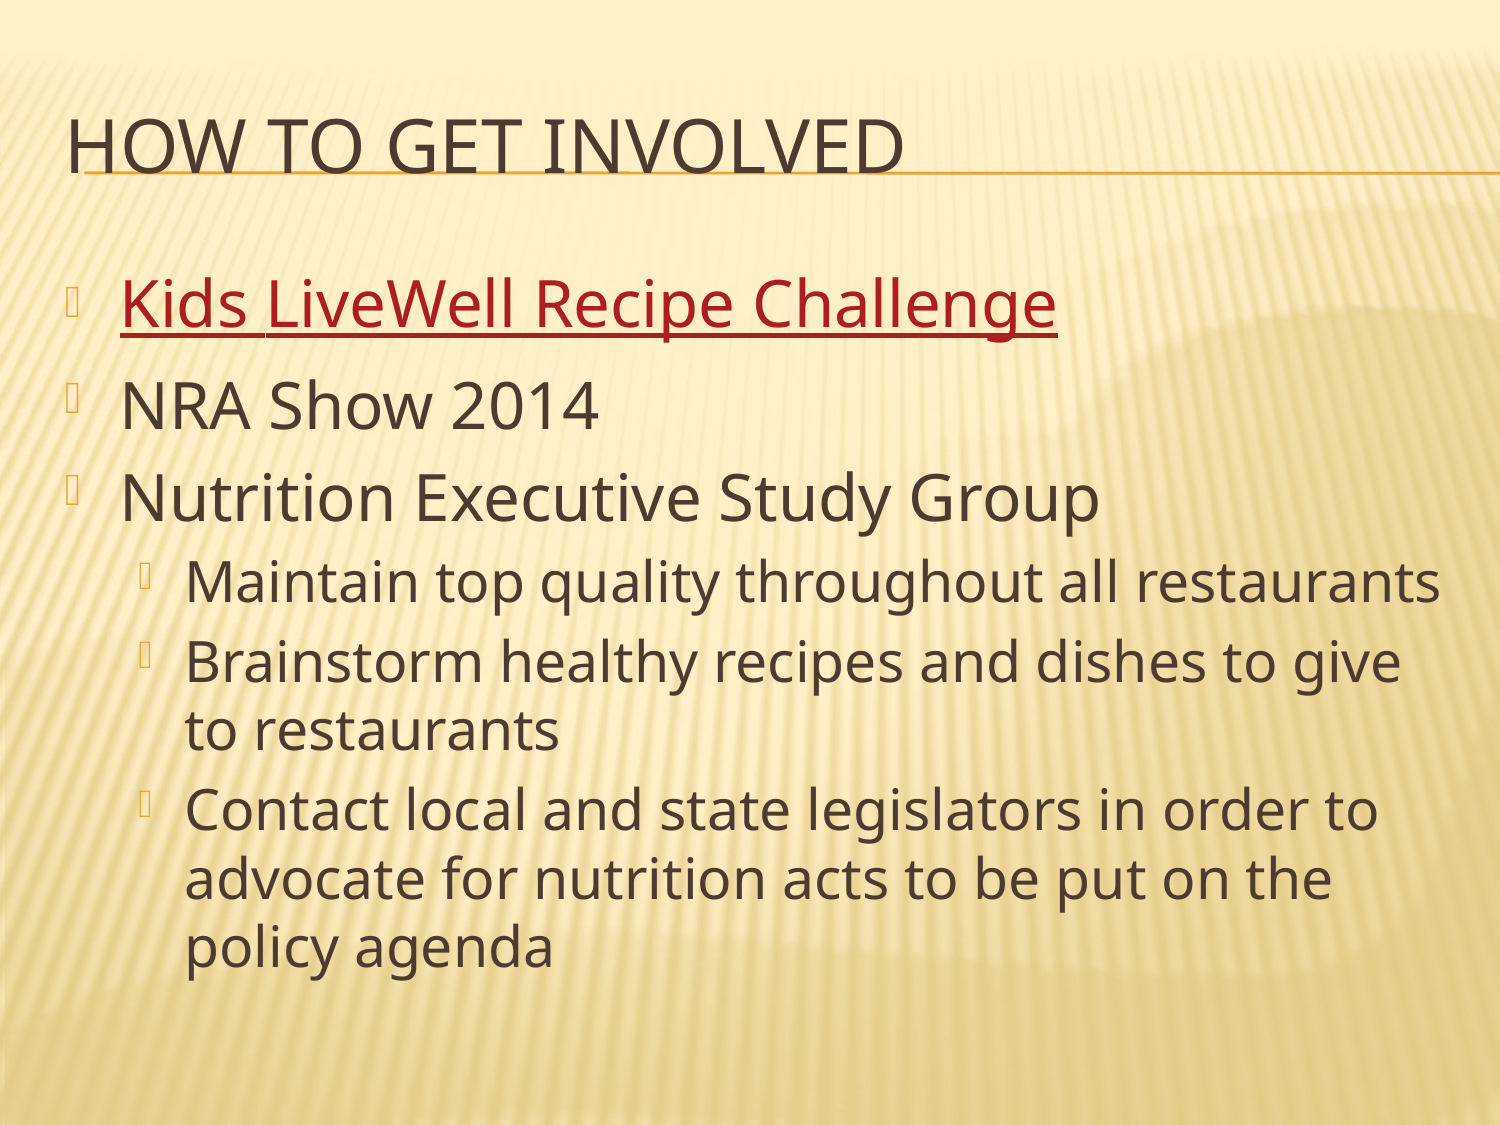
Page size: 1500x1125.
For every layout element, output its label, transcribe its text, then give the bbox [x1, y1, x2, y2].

title How To Get Involved [50, 75, 1475, 213]
list Kids LiveWell Recipe Challenge NRA Show 2014 Nutrition Executive Study Group Maintain top quality throughout all restaurants Brainstorm healthy recipes and dishes to give to restaurants Contact local and state legislators in order to advocate for nutrition acts to be put on the policy agenda [50, 254, 1475, 998]
